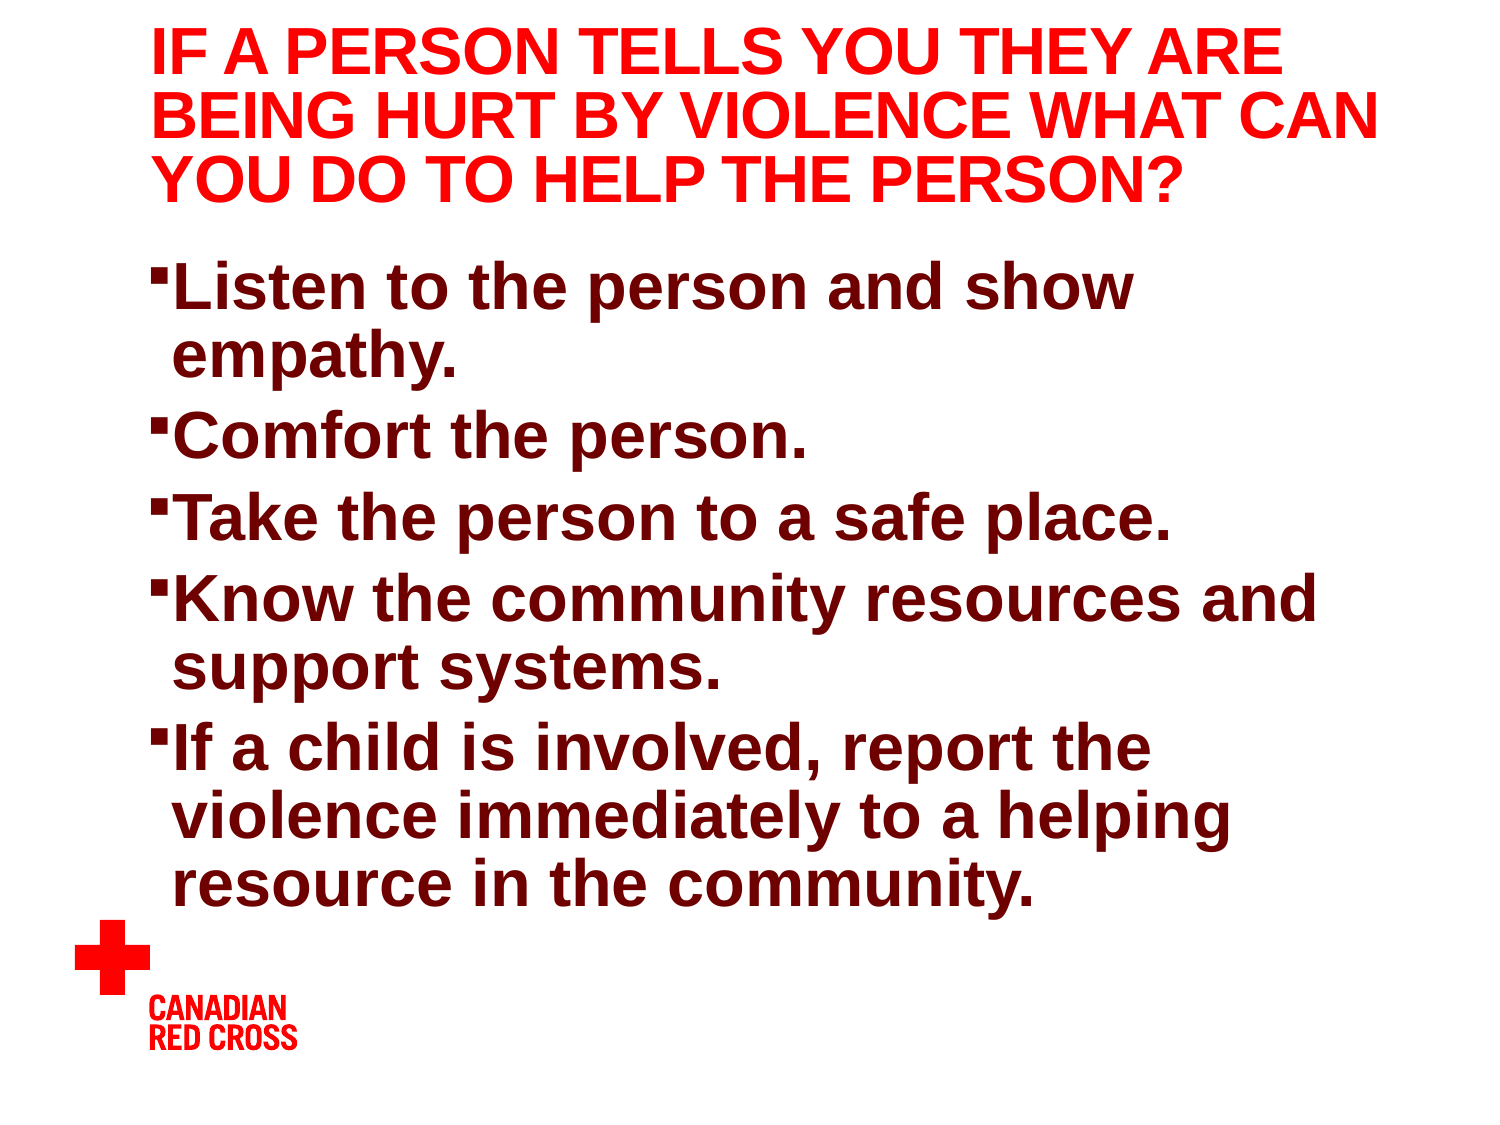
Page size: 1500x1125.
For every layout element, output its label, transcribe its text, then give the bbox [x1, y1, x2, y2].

list Listen to the person and show empathy. Comfort the person. Take the person to a safe place. Know the community resources and support systems. If a child is involved, report the violence immediately to a helping resource in the community. [131, 243, 1444, 919]
title If a person tells you they are being hurt by violence what can you do to help the person? [135, 54, 1449, 223]
